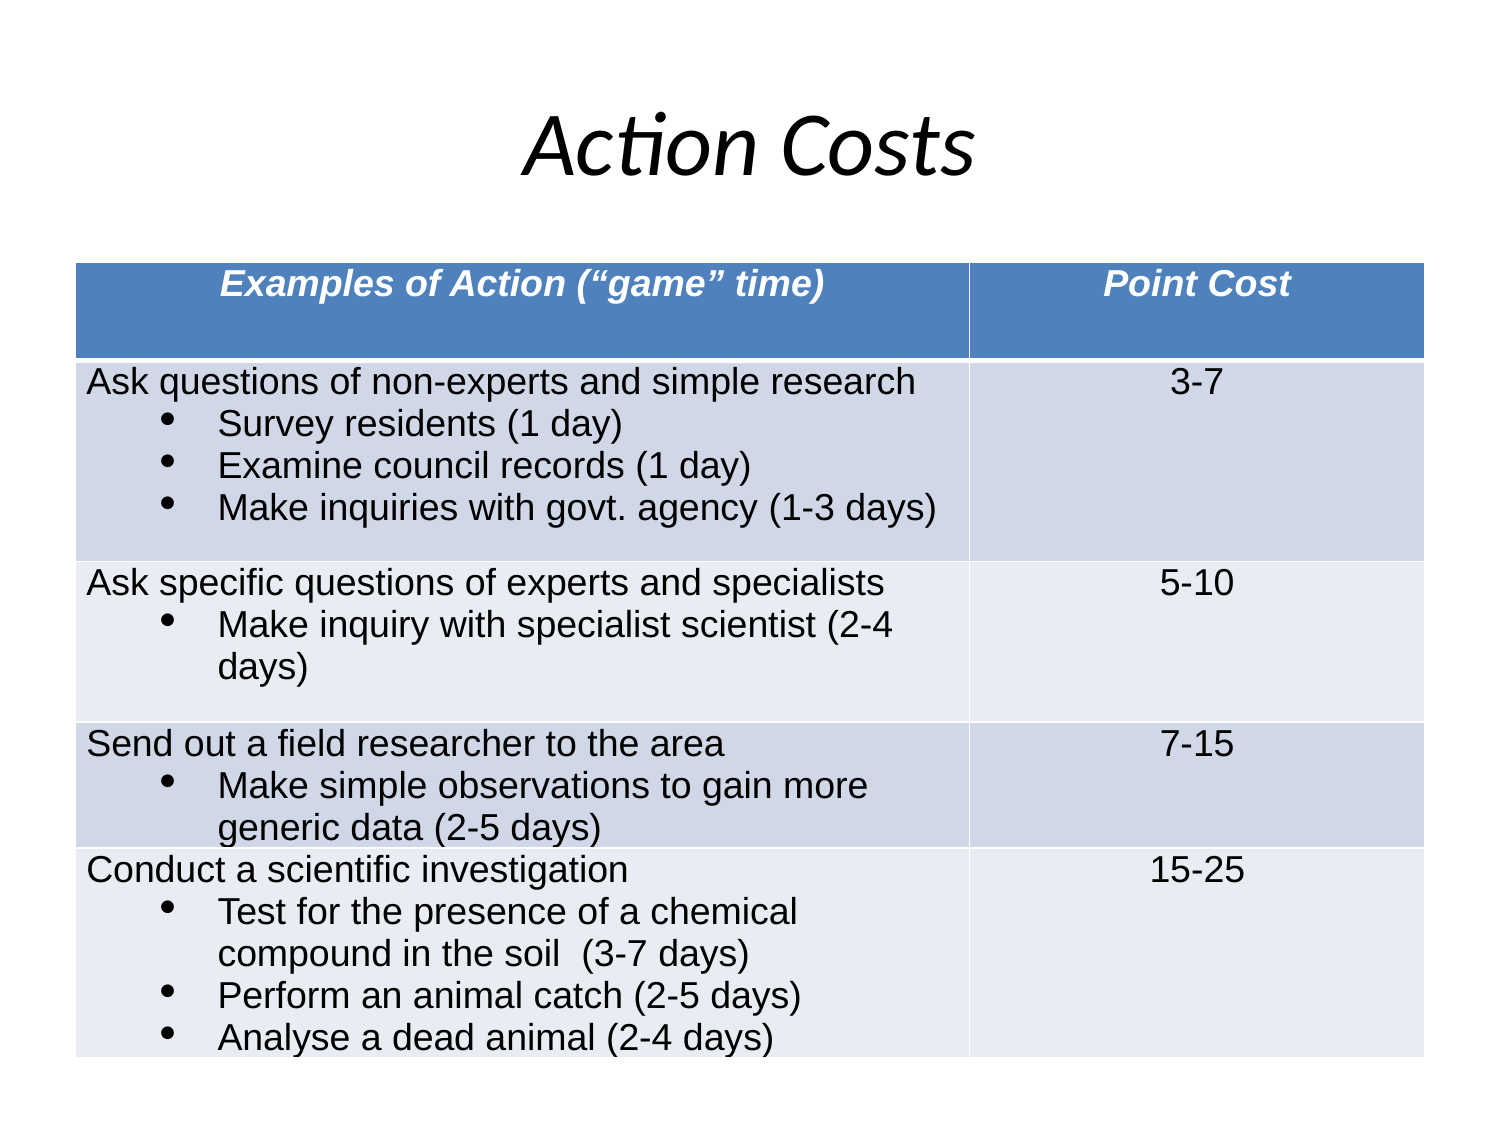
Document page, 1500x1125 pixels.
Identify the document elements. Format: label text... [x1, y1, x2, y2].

table_cell Conduct a scientific investigation Test for the presence of a chemical compound in the soil (3-7 days) Perform an animal catch (2-5 days) Analyse a dead animal (2-4 days) [76, 849, 969, 1057]
title Action Costs [75, 45, 1425, 233]
table_cell Ask specific questions of experts and specialists Make inquiry with specialist scientist (2-4 days) [76, 562, 969, 721]
table_cell Ask questions of non-experts and simple research Survey residents (1 day) Examine council records (1 day) Make inquiries with govt. agency (1-3 days) [76, 363, 969, 561]
table_cell 5-10 [970, 562, 1424, 721]
table_cell Send out a field researcher to the area Make simple observations to gain more generic data (2-5 days) [76, 723, 969, 847]
table_header Point Cost [970, 263, 1424, 358]
table_cell 3-7 [970, 363, 1424, 561]
table_header Examples of Action (“game” time) [76, 263, 969, 358]
table_cell 15-25 [970, 849, 1424, 1057]
table_cell 7-15 [970, 723, 1424, 847]
